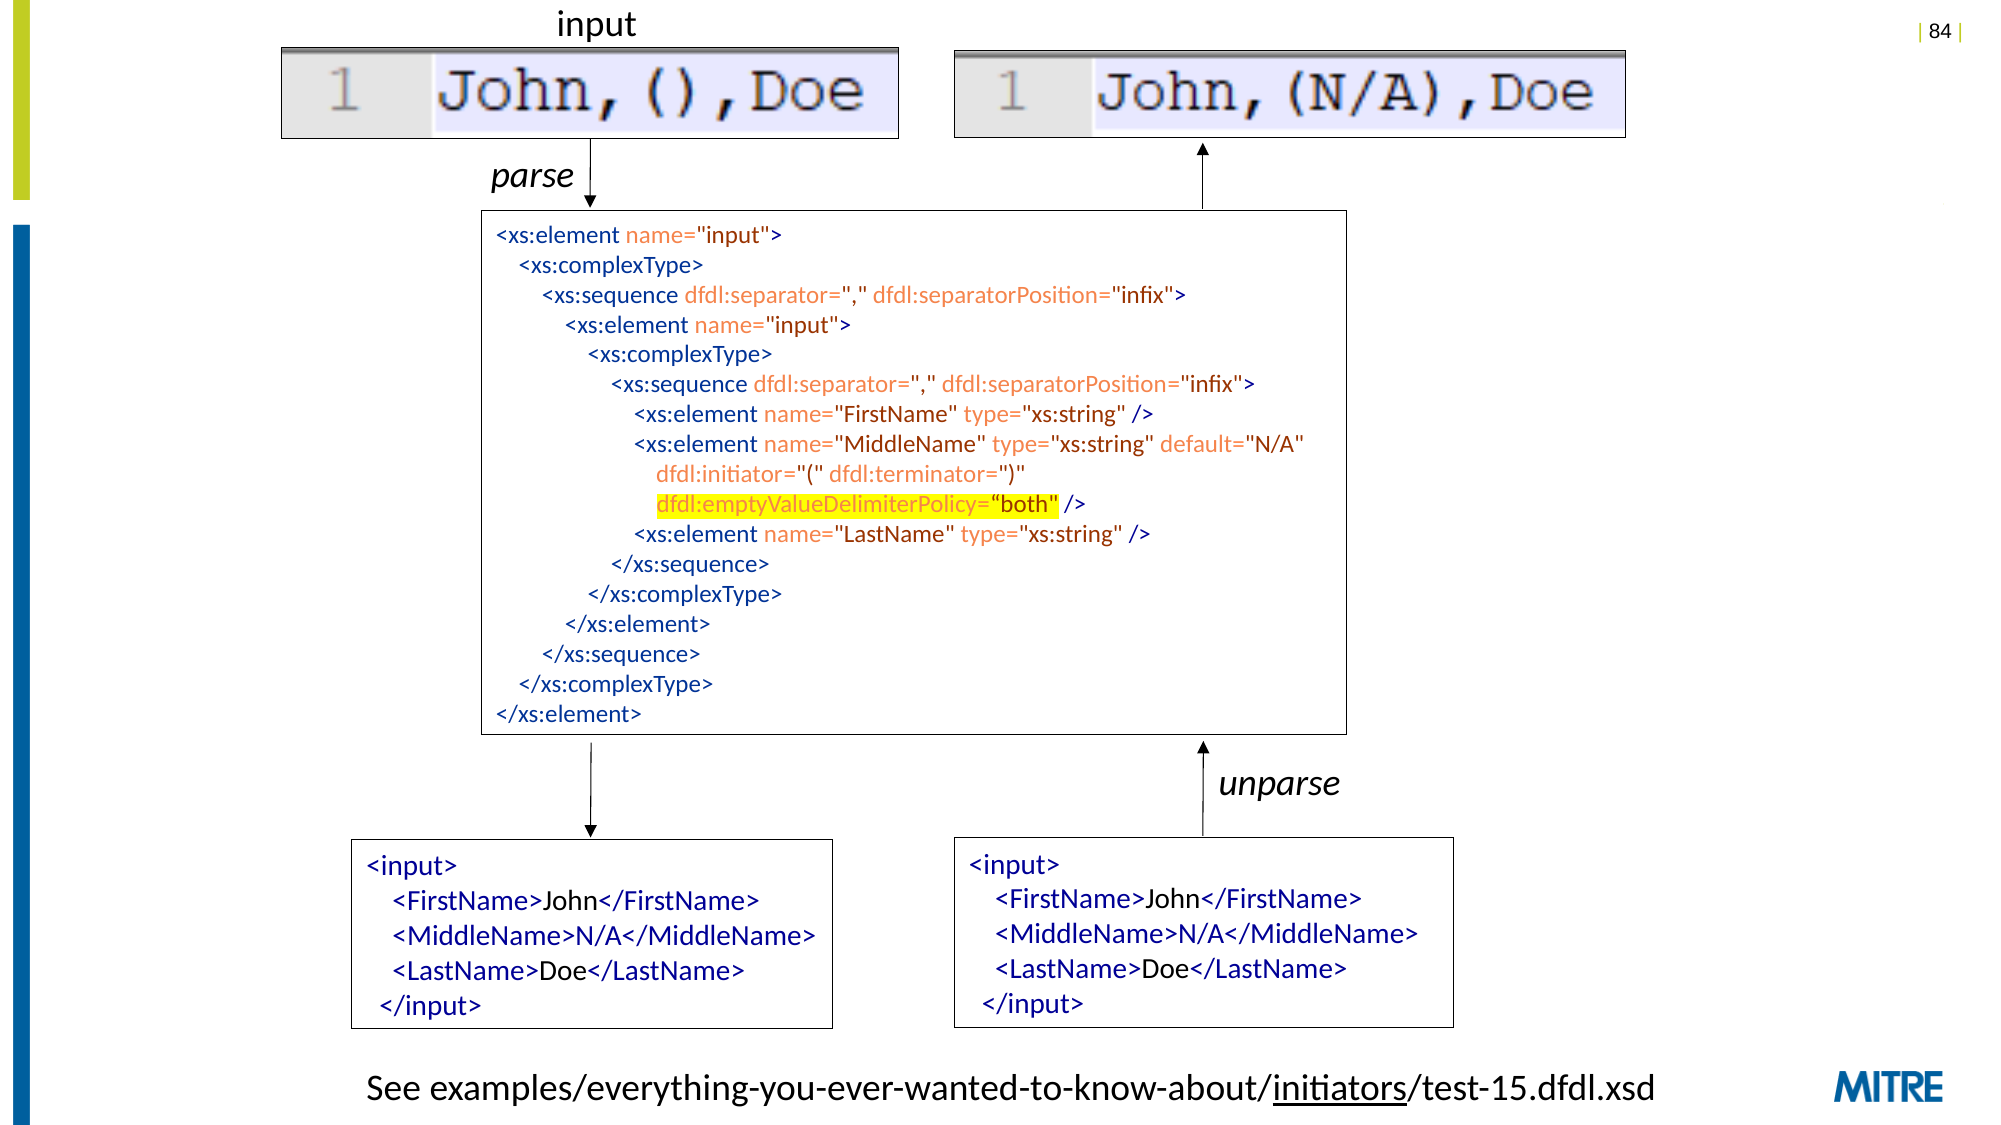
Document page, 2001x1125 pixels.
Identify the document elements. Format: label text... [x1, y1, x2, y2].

text_box See examples/everything-you-ever-wanted-to-know-about/initiators/test-15.dfdl.xsd [351, 1055, 1671, 1116]
picture [281, 47, 899, 139]
text_box <input> <FirstName>John</FirstName> <MiddleName>N/A</MiddleName> <LastName>Doe</LastName> </input> [351, 839, 833, 1029]
text_box <input> <FirstName>John</FirstName> <MiddleName>N/A</MiddleName> <LastName>Doe</LastName> </input> [954, 837, 1454, 1028]
picture [954, 50, 1625, 138]
text_box parse [475, 142, 589, 203]
text_box input [541, 0, 652, 47]
picture [1834, 1068, 1945, 1109]
text_box unparse [1204, 750, 1356, 811]
text_box <xs:element name="input"> <xs:complexType> <xs:sequence dfdl:separator="," dfdl:separatorPosition="infix"> <xs:element name="input"> <xs:complexType> <xs:sequence dfdl:separator="," dfdl:separatorPosition="infix"> <xs:element name="FirstName" type="xs:string" /> <xs:element name="MiddleName" type="xs:string" default="N/A" dfdl:initiator="(" dfdl:terminator=")" dfdl:emptyValueDelimiterPolicy=“both" /> <xs:element name="LastName" type="xs:string" /> </xs:sequence> </xs:complexType> </xs:element> </xs:sequence> </xs:complexType> </xs:element> [481, 210, 1347, 735]
